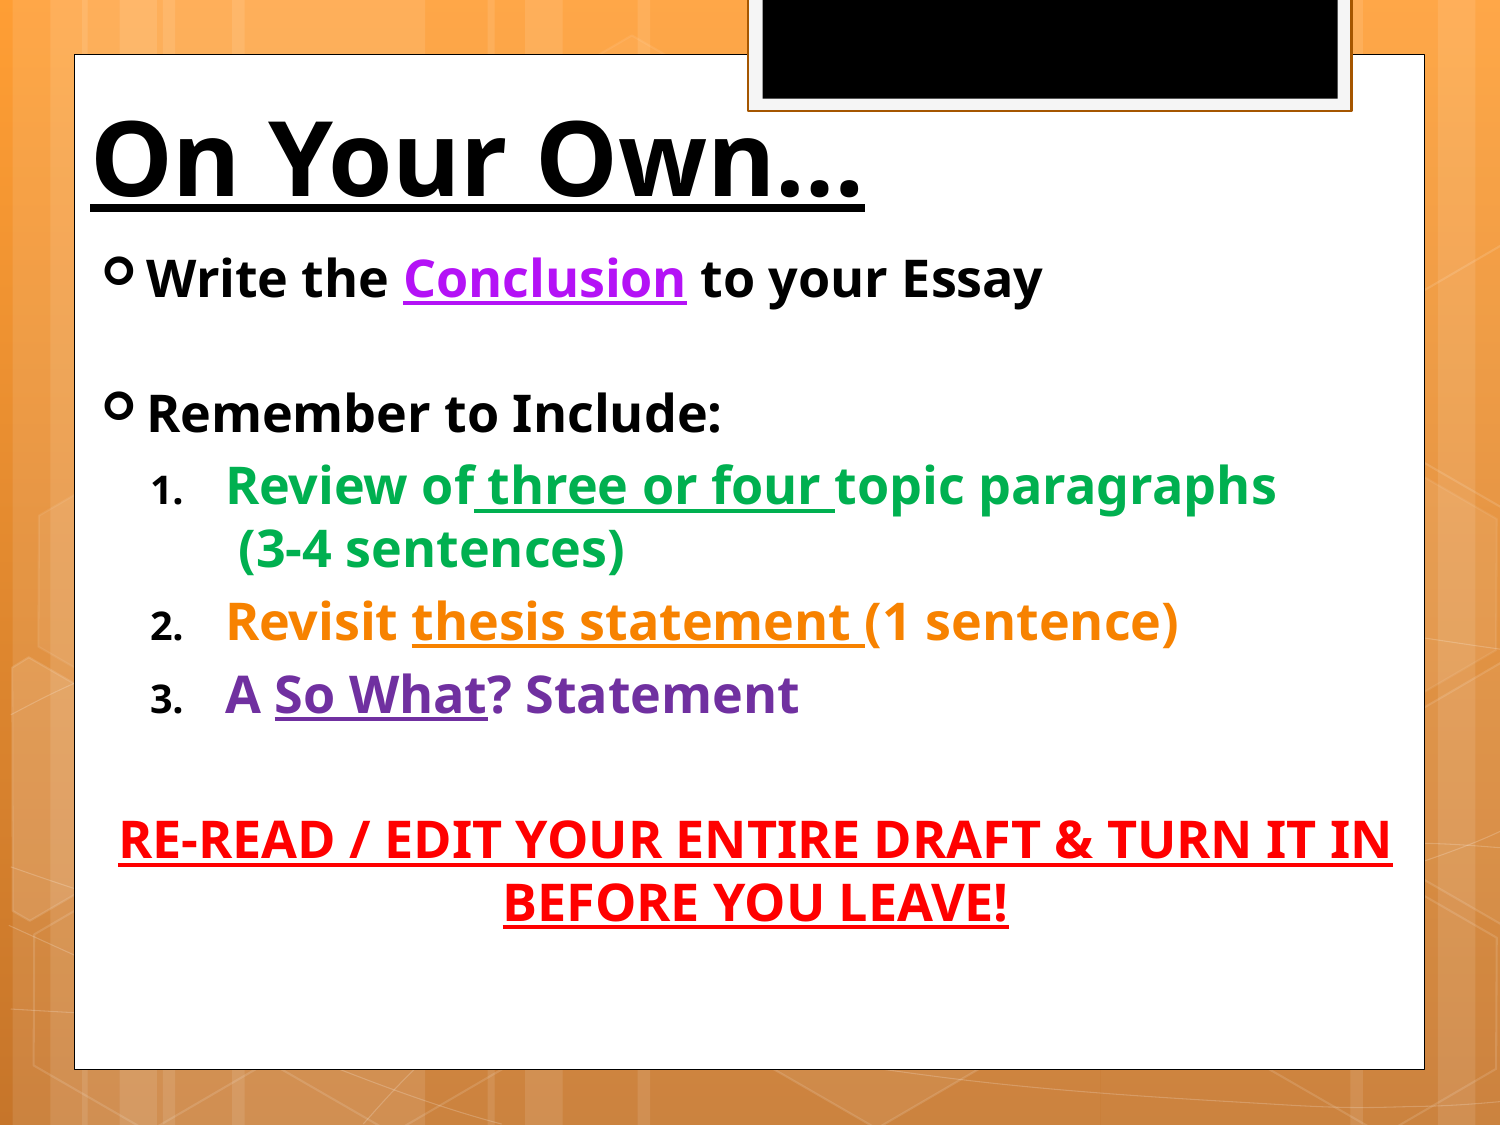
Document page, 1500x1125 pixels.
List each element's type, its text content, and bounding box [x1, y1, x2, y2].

title On Your Own… [75, 37, 1228, 225]
list Write the Conclusion to your Essay Remember to Include: Review of three or four topic paragraphs (3-4 sentences) Revisit thesis statement (1 sentence) A So What? Statement RE-READ / EDIT YOUR ENTIRE DRAFT & TURN IT IN BEFORE YOU LEAVE! [75, 237, 1425, 1050]
